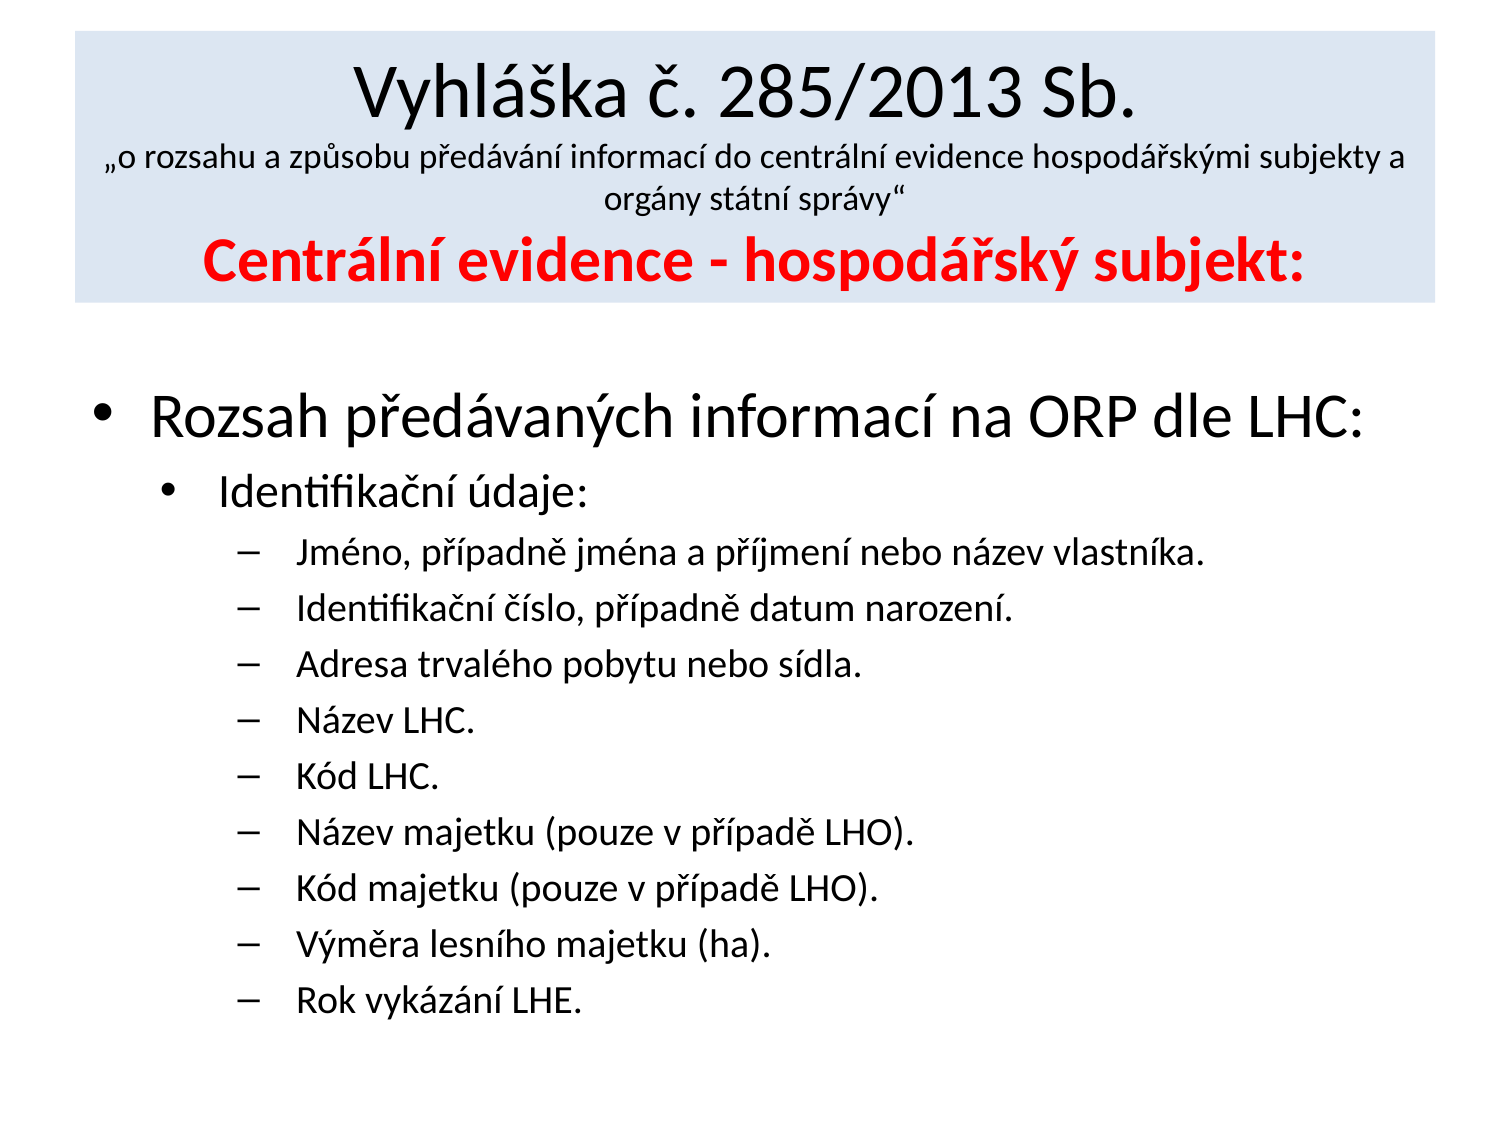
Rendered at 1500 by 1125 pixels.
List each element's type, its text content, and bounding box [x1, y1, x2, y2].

title Vyhláška č. 285/2013 Sb. „o rozsahu a způsobu předávání informací do centrální evidence hospodářskými subjekty a orgány státní správy“ Centrální evidence - hospodářský subjekt: [75, 30, 1436, 303]
list Rozsah předávaných informací na ORP dle LHC: Identifikační údaje: Jméno, případně jména a příjmení nebo název vlastníka. Identifikační číslo, případně datum narození. Adresa trvalého pobytu nebo sídla. Název LHC. Kód LHC. Název majetku (pouze v případě LHO). Kód majetku (pouze v případě LHO). Výměra lesního majetku (ha). Rok vykázání LHE. [76, 290, 1449, 1034]
